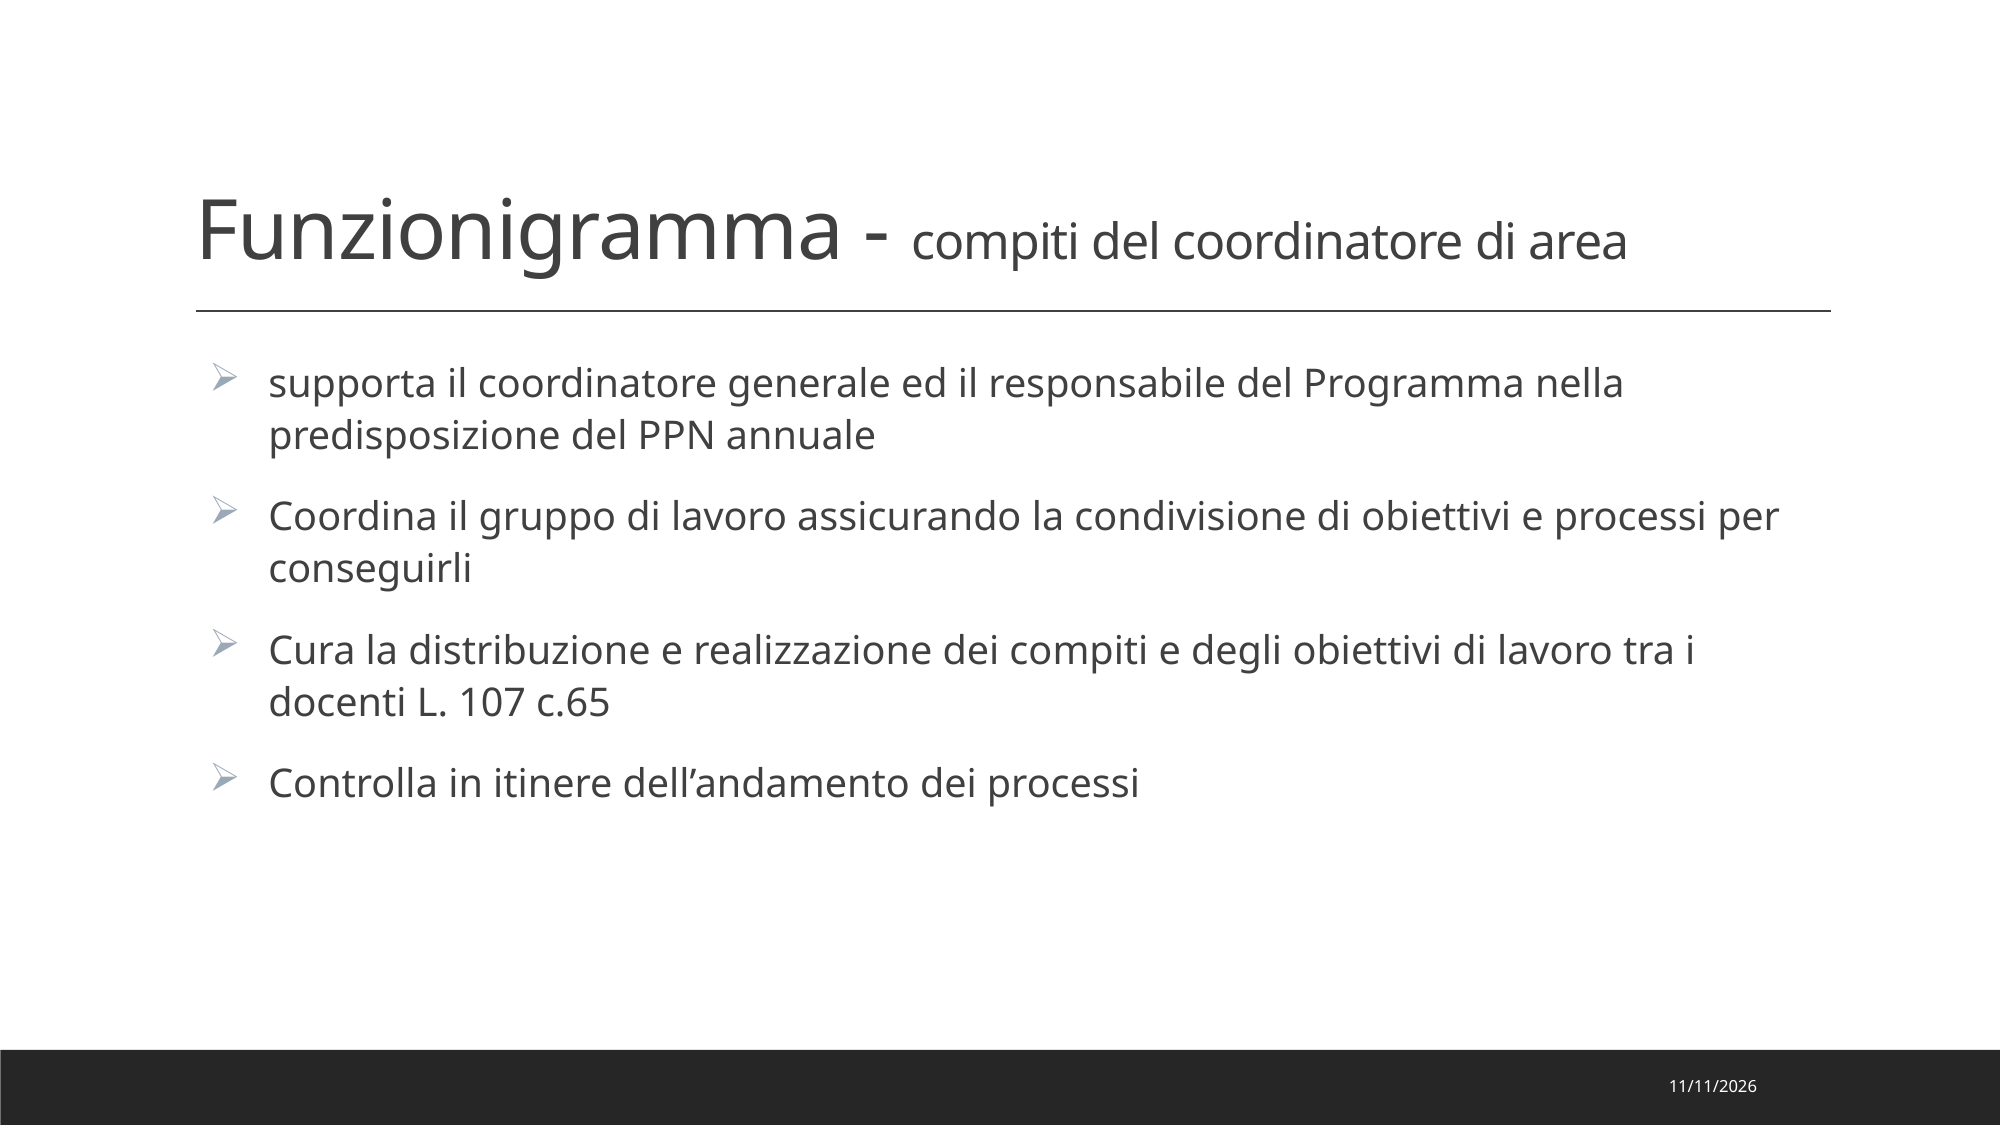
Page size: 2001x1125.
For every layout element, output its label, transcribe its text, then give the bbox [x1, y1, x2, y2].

list supporta il coordinatore generale ed il responsabile del Programma nella predisposizione del PPN annuale Coordina il gruppo di lavoro assicurando la condivisione di obiettivi e processi per conseguirli Cura la distribuzione e realizzazione dei compiti e degli obiettivi di lavoro tra i docenti L. 107 c.65 Controlla in itinere dell’andamento dei processi [180, 345, 1830, 1016]
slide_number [1348, 1057, 1773, 1118]
title Funzionigramma - compiti del coordinatore di area [180, 47, 1830, 285]
